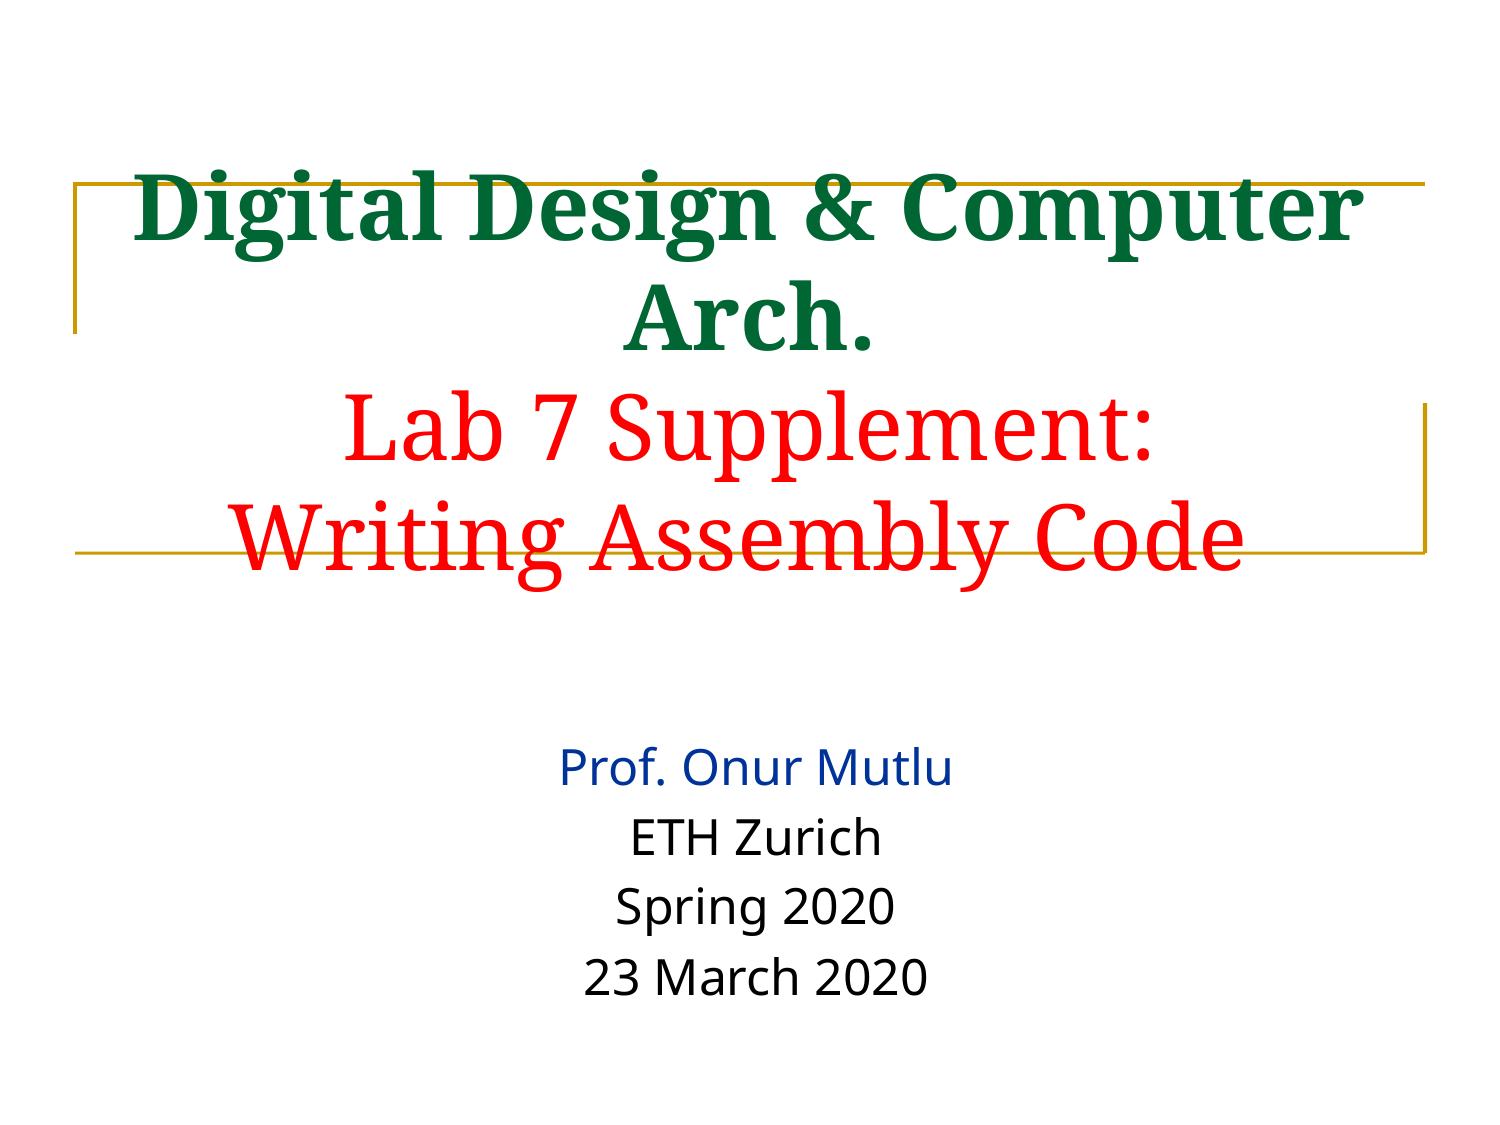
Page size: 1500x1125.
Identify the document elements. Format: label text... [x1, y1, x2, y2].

subtitle Prof. Onur Mutlu ETH Zurich Spring 2020 23 March 2020 [112, 587, 1400, 1064]
title Digital Design & Computer Arch. Lab 7 Supplement: Writing Assembly Code [75, 187, 1425, 550]
